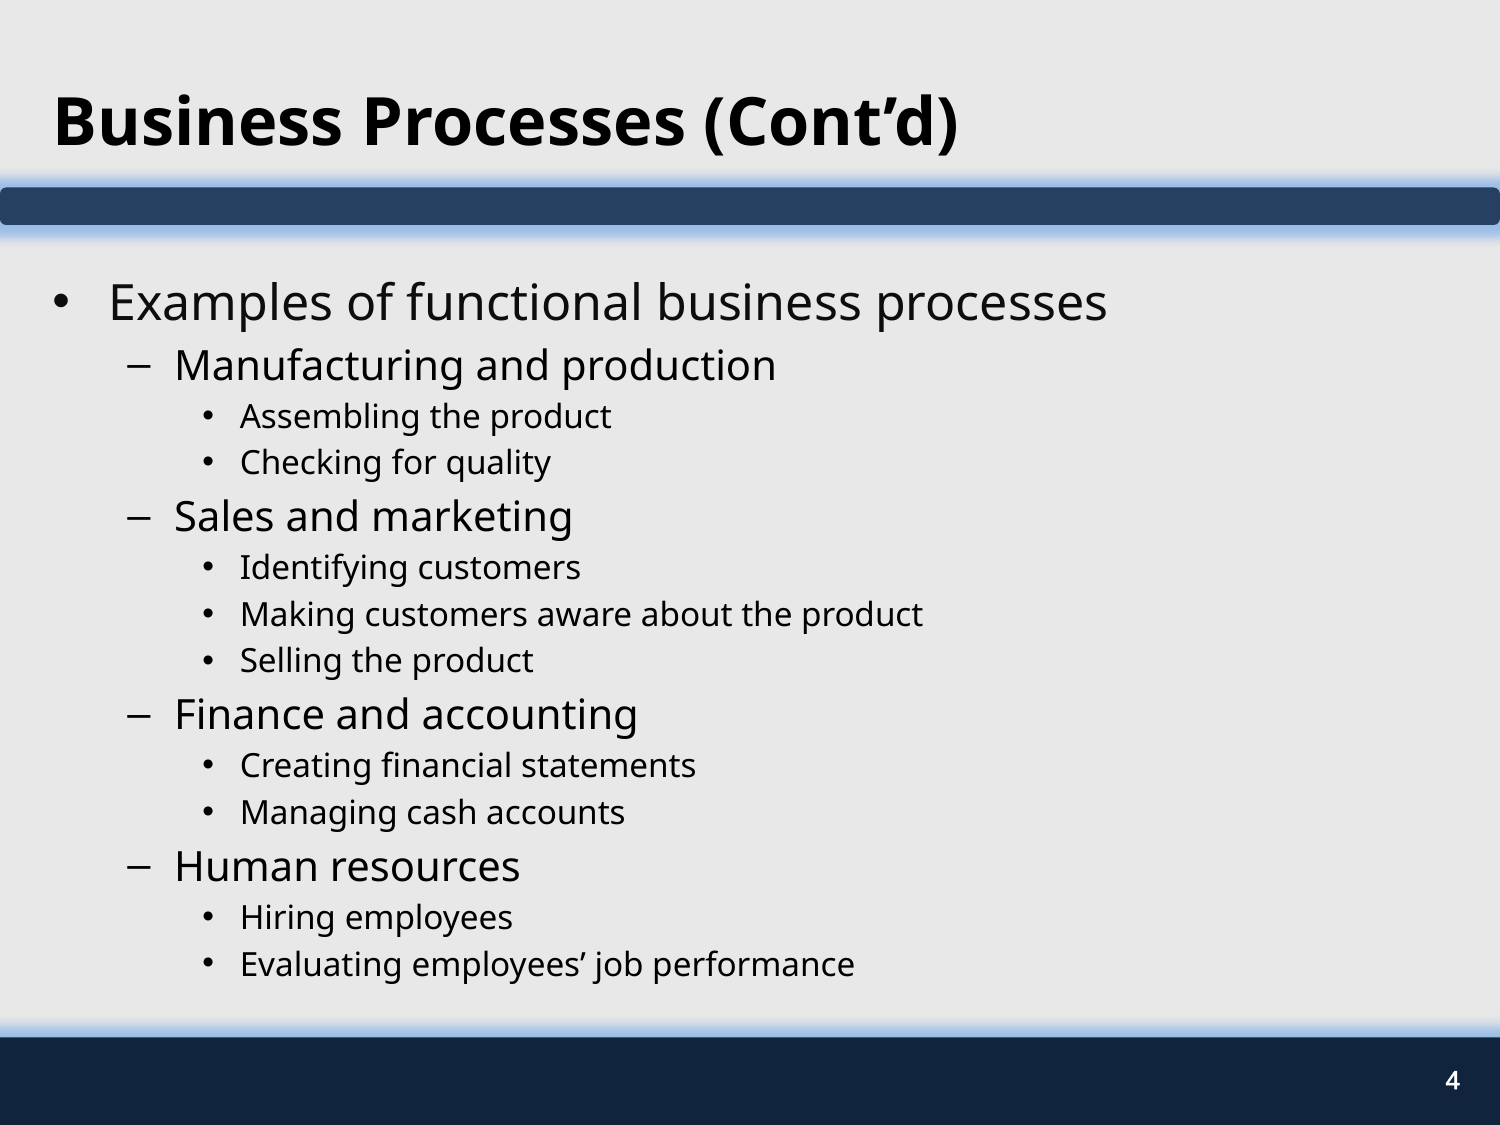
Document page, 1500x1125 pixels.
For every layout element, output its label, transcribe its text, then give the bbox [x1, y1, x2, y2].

list Examples of functional business processes Manufacturing and production Assembling the product Checking for quality Sales and marketing Identifying customers Making customers aware about the product Selling the product Finance and accounting Creating financial statements Managing cash accounts Human resources Hiring employees Evaluating employees’ job performance [37, 262, 1475, 1013]
title Business Processes (Cont’d) [37, 62, 1338, 176]
slide_number 4 [1412, 1050, 1475, 1113]
